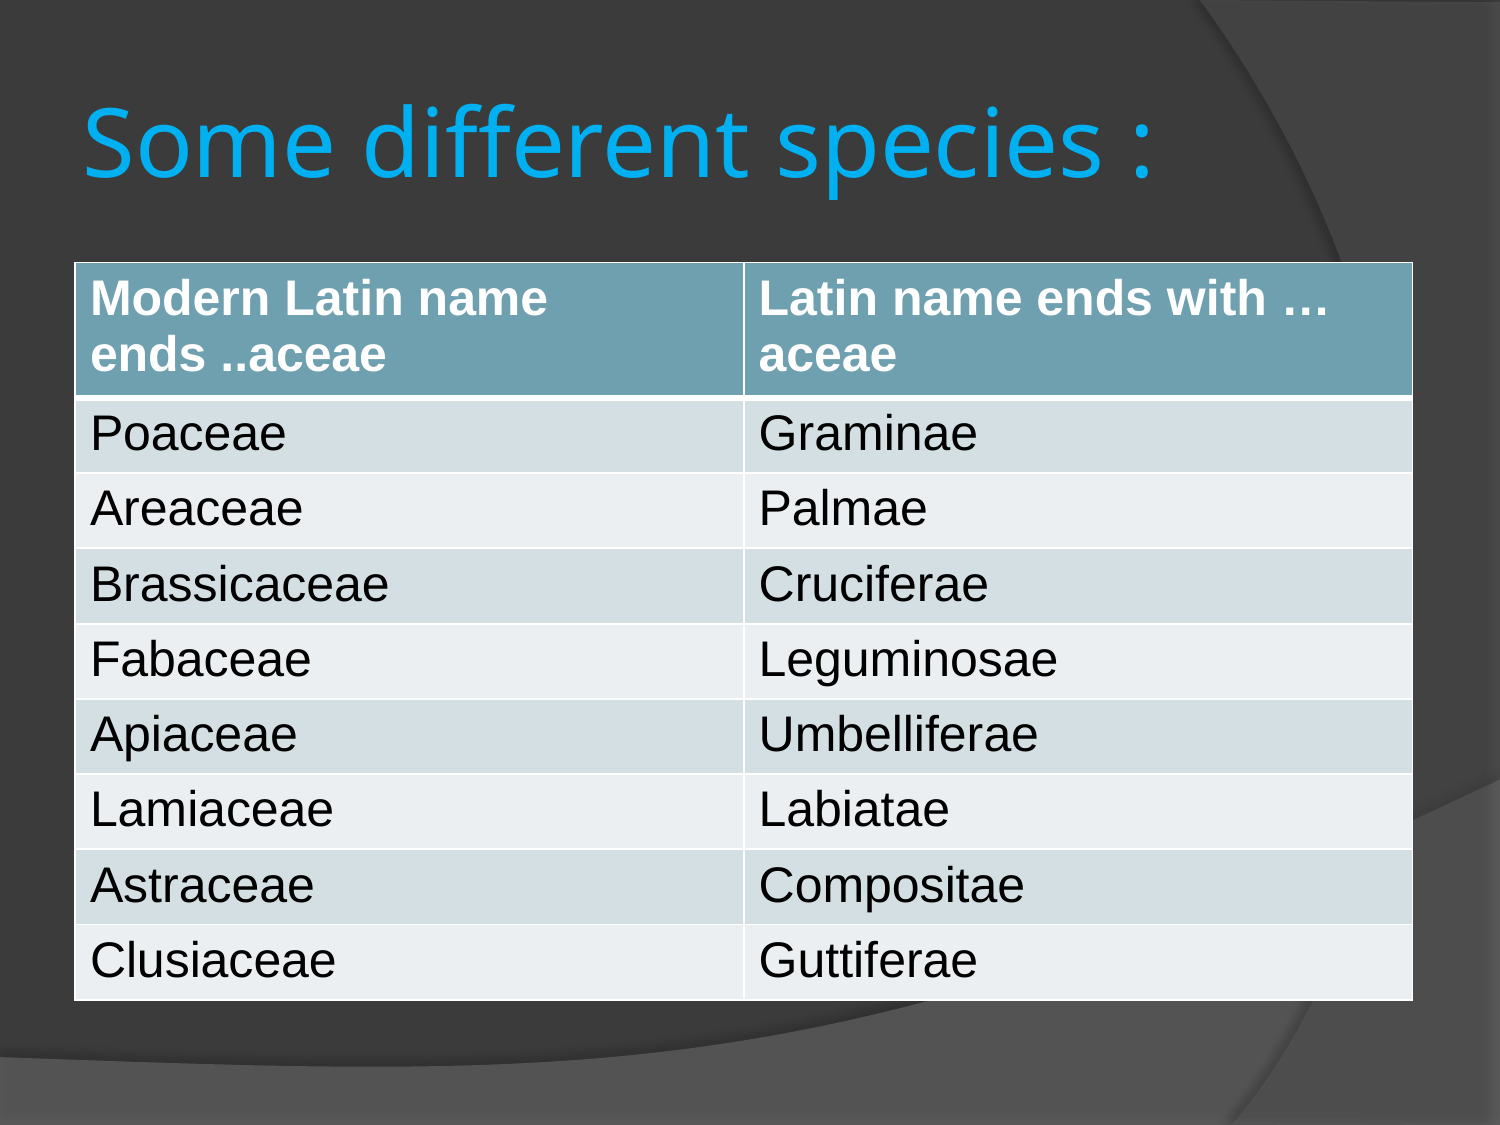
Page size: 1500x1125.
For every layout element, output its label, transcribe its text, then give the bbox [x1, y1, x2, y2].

table_cell Areaceae [76, 474, 743, 547]
table_cell Cruciferae [745, 549, 1412, 623]
table_cell Leguminosae [745, 625, 1412, 698]
table_cell Astraceae [76, 850, 743, 924]
table_cell Apiaceae [76, 700, 743, 773]
table_cell Clusiaceae [76, 925, 743, 999]
table_cell Compositae [745, 850, 1412, 924]
table_cell Umbelliferae [745, 700, 1412, 773]
table_cell Brassicaceae [76, 549, 743, 623]
table_cell Graminae [745, 401, 1412, 472]
table_header Modern Latin name ends ..aceae [76, 263, 743, 395]
table_cell Palmae [745, 474, 1412, 547]
table_cell Labiatae [745, 775, 1412, 848]
table_cell Lamiaceae [76, 775, 743, 848]
table_header Latin name ends with … aceae [745, 263, 1412, 395]
table_cell Poaceae [76, 401, 743, 472]
title Some different species : [75, 45, 1300, 233]
table_cell Fabaceae [76, 625, 743, 698]
table_cell Guttiferae [745, 925, 1412, 999]
